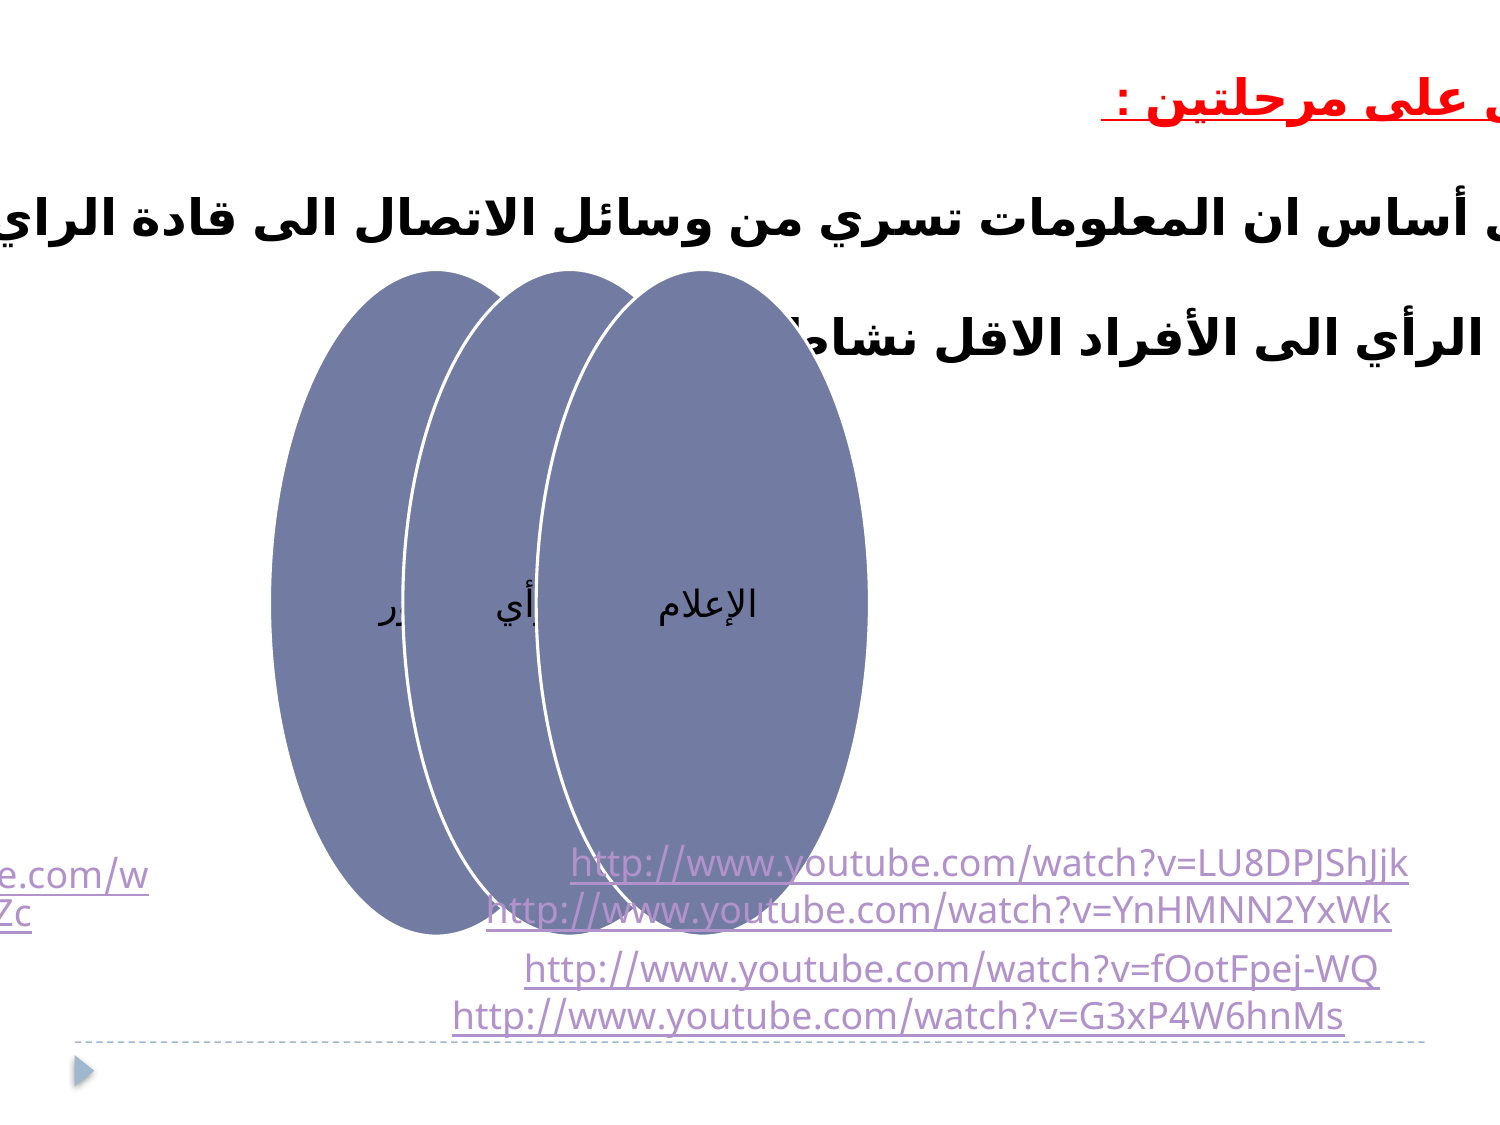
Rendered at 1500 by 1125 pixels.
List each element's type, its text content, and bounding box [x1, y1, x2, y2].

text_box http://www.youtube.com/watch?v=G3xP4W6hnMs [187, 984, 1360, 1093]
text_box http://www.youtube.com/watch?v=fOotFpej-WQ [421, 937, 1395, 1046]
text_box 2- الاتصال على مرحلتين : تقوم على أساس ان المعلومات تسري من وسائل الاتصال الى قادة الراي ومن قادة الرأي الى الأفراد الاقل نشاطا [0, 58, 1500, 374]
text_box http://www.youtube.com/watch?v=YnHMNN2YxWk [1276, 896, 1407, 943]
text_box http://www.youtube.com/watch?v=LU8DPJShJjk [1276, 831, 1424, 896]
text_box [269, 269, 1270, 937]
text_box http://www.youtube.com/watch?v=eYBUAS118Zc [0, 843, 539, 953]
